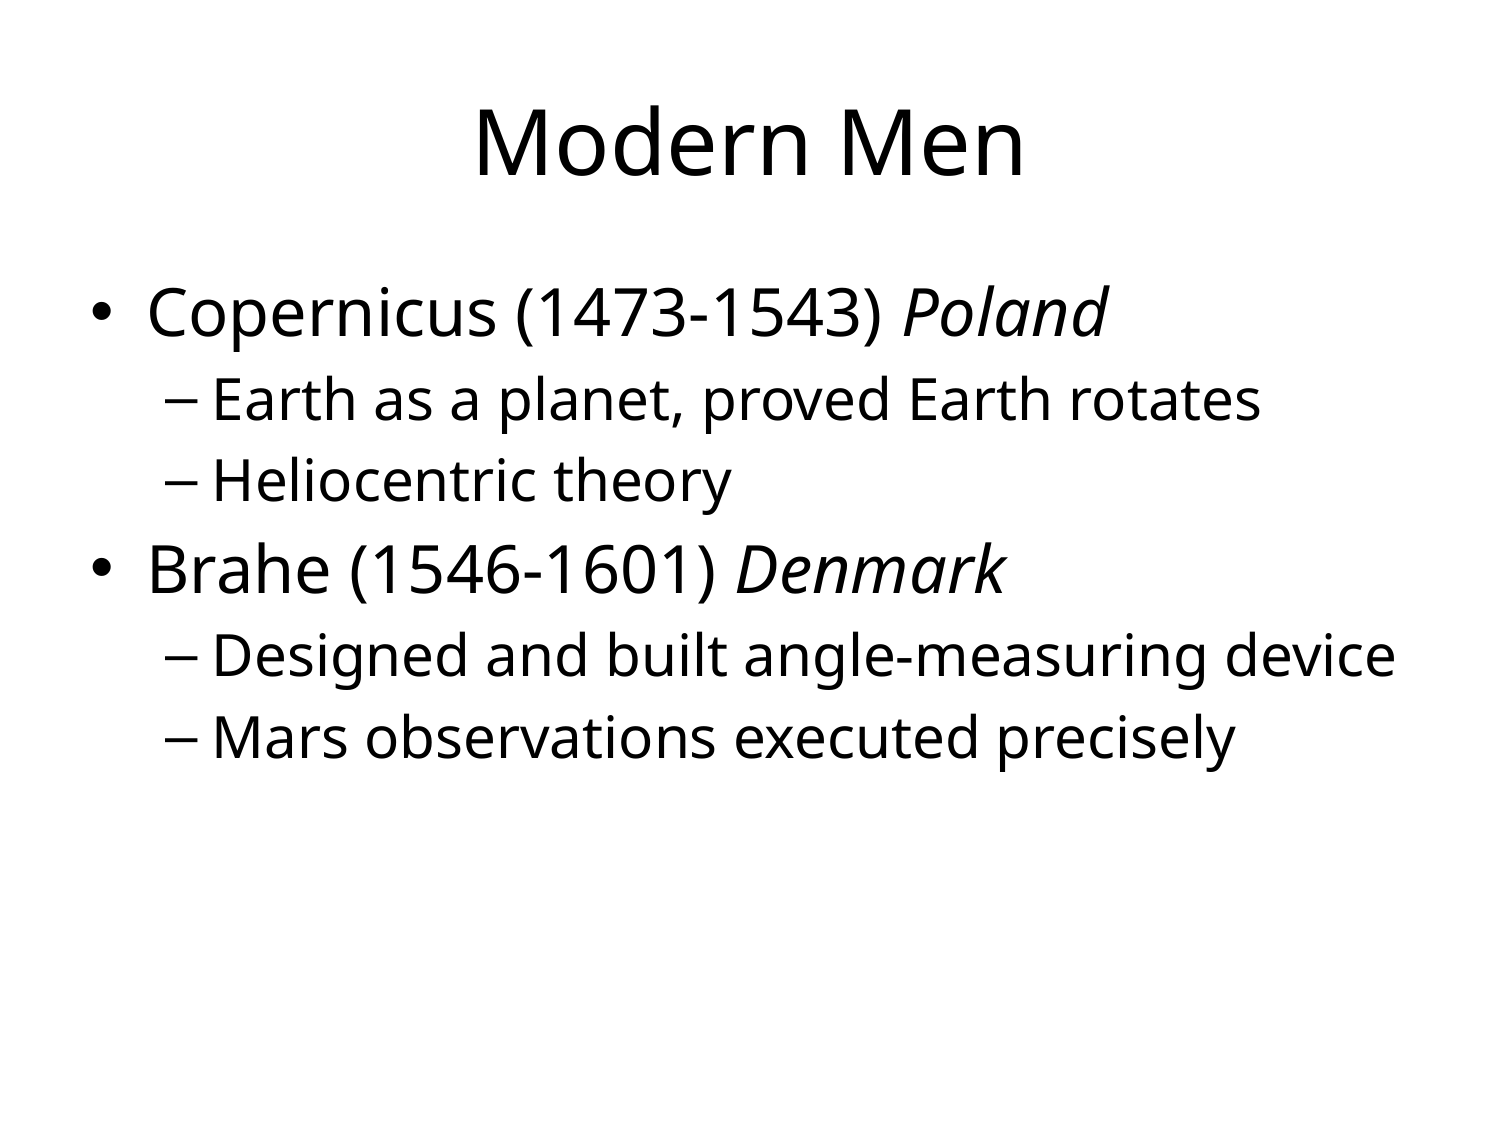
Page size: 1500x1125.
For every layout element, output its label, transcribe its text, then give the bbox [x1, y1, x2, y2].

title Modern Men [75, 45, 1425, 233]
list Copernicus (1473-1543) Poland Earth as a planet, proved Earth rotates Heliocentric theory Brahe (1546-1601) Denmark Designed and built angle-measuring device Mars observations executed precisely [75, 262, 1425, 1005]
